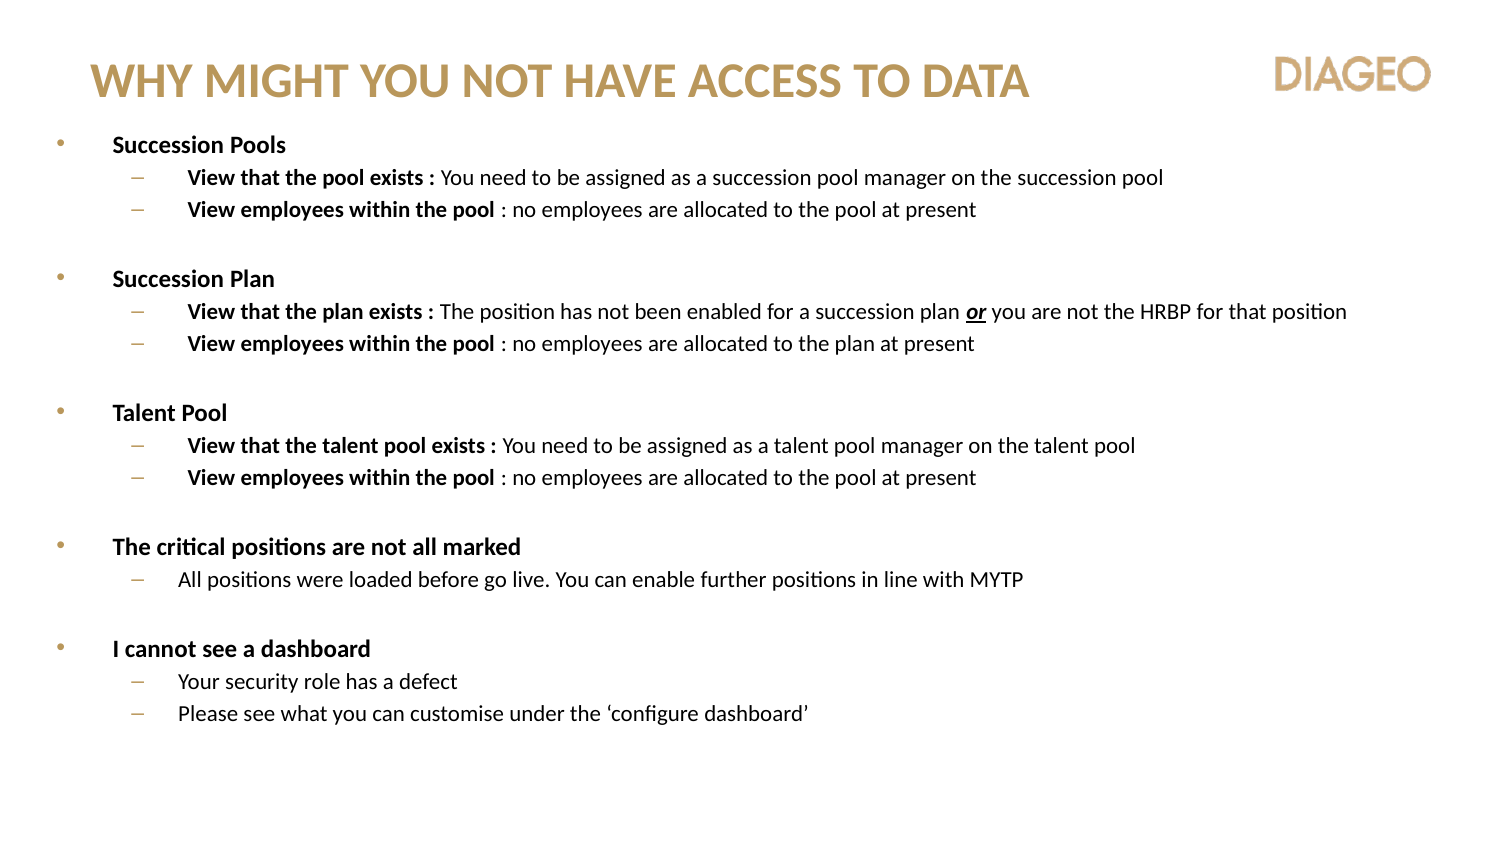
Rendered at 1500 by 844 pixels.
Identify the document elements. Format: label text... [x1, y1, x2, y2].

title Why might you not have access to data [75, 33, 1425, 120]
list Succession Pools View that the pool exists : You need to be assigned as a succession pool manager on the succession pool View employees within the pool : no employees are allocated to the pool at present Succession Plan View that the plan exists : The position has not been enabled for a succession plan or you are not the HRBP for that position View employees within the pool : no employees are allocated to the plan at present Talent Pool View that the talent pool exists : You need to be assigned as a talent pool manager on the talent pool View employees within the pool : no employees are allocated to the pool at present The critical positions are not all marked All positions were loaded before go live. You can enable further positions in line with MYTP I cannot see a dashboard Your security role has a defect Please see what you can customise under the ‘configure dashboard’ [41, 120, 1459, 715]
picture [1425, 56, 1487, 99]
